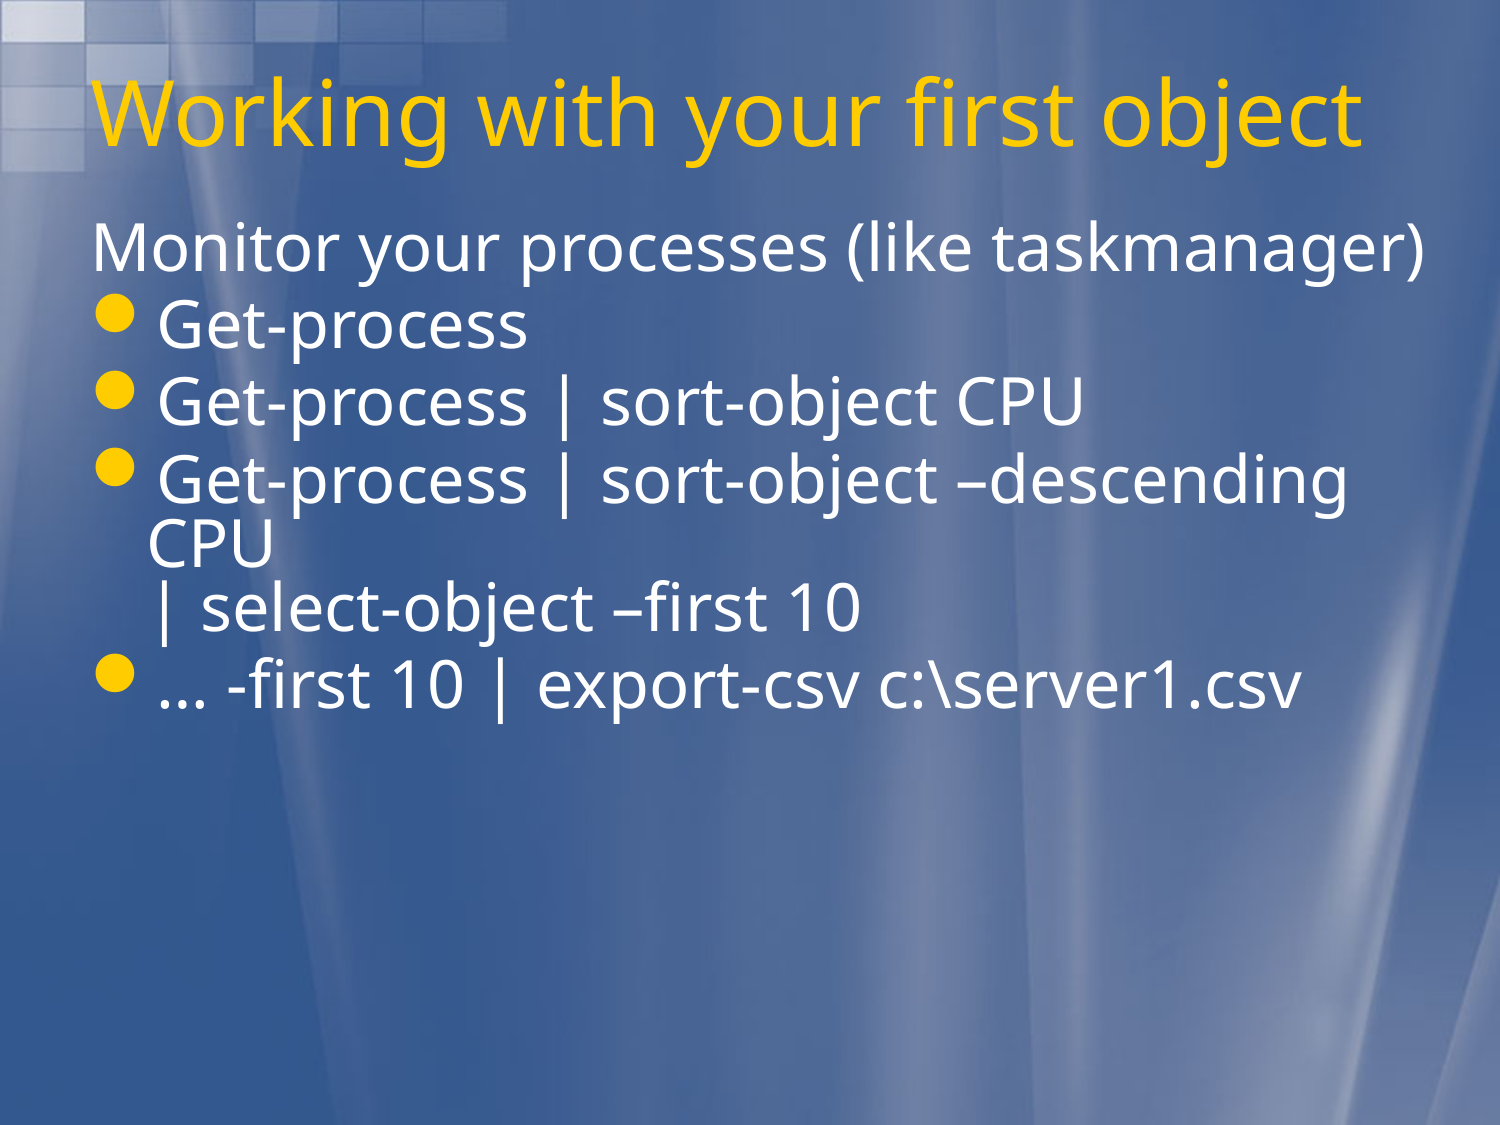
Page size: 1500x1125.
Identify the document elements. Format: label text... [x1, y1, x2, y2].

list Monitor your processes (like taskmanager) Get-process Get-process | sort-object CPU Get-process | sort-object –descending CPU | select-object –first 10 … -first 10 | export-csv c:\server1.csv [74, 212, 1500, 1051]
title Working with your first object [74, 44, 1426, 176]
picture [0, 0, 1500, 1125]
